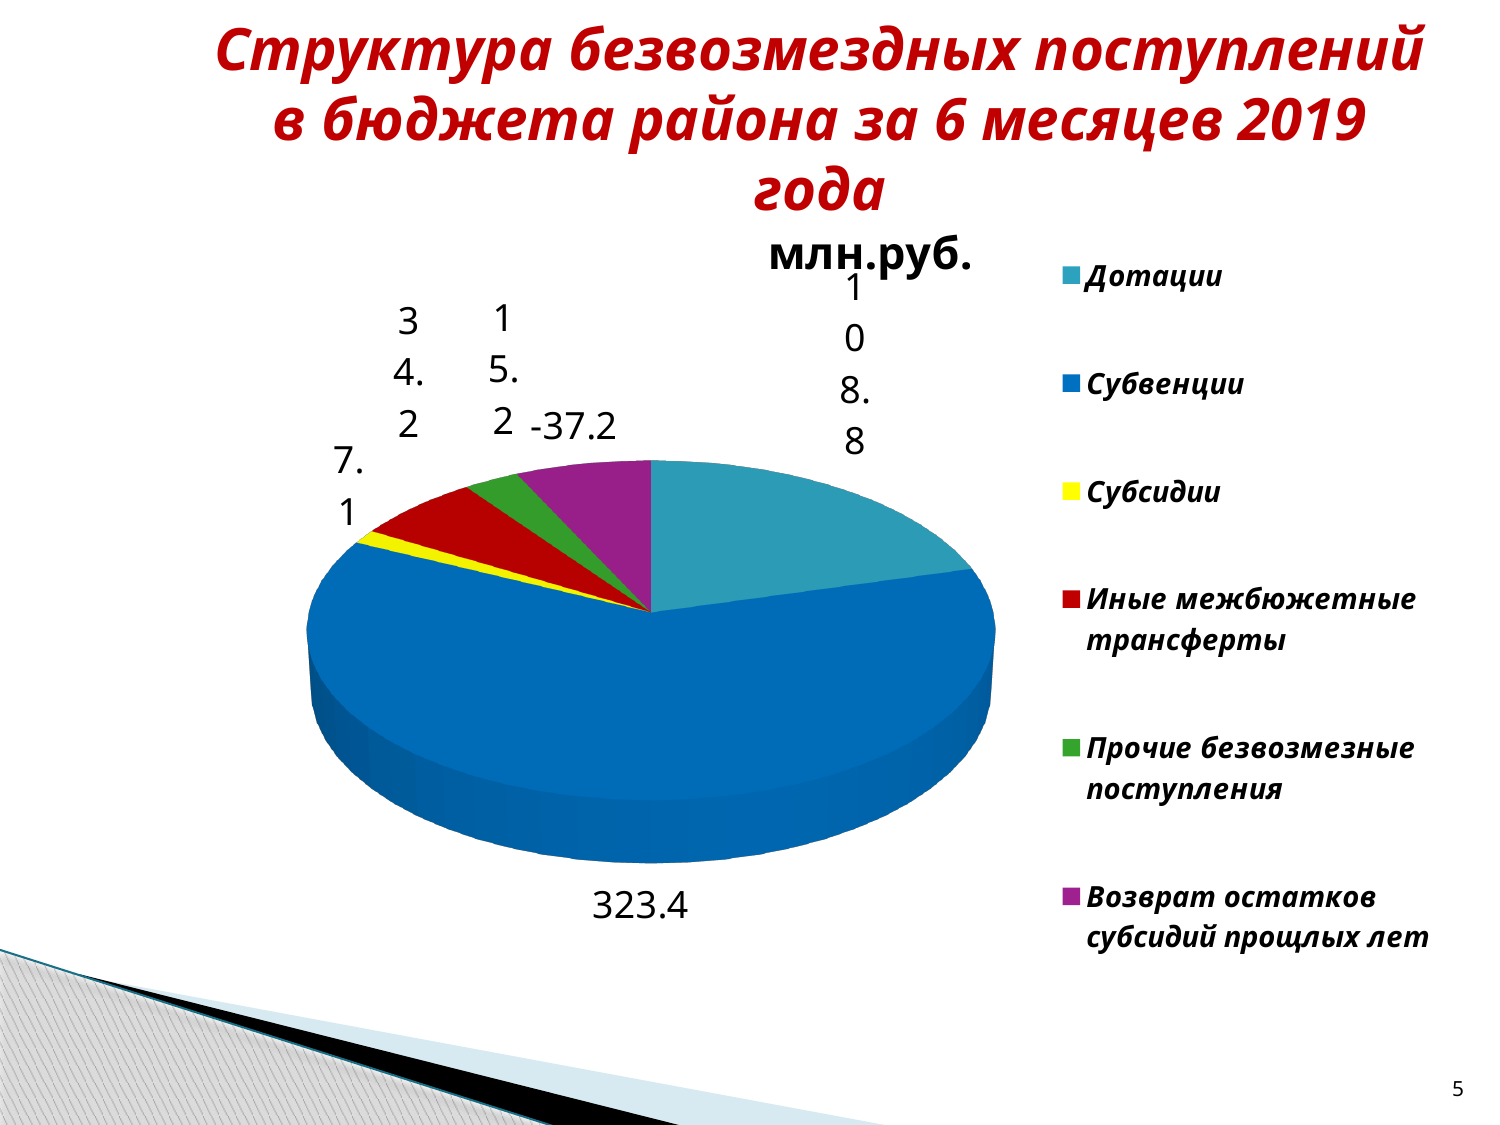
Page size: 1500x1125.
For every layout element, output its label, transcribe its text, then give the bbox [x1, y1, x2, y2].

slide_number 5 [1418, 1051, 1479, 1112]
chart [235, 187, 1466, 1026]
title Структура безвозмездных поступлений в бюджета района за 6 месяцев 2019 года [199, 46, 1441, 188]
